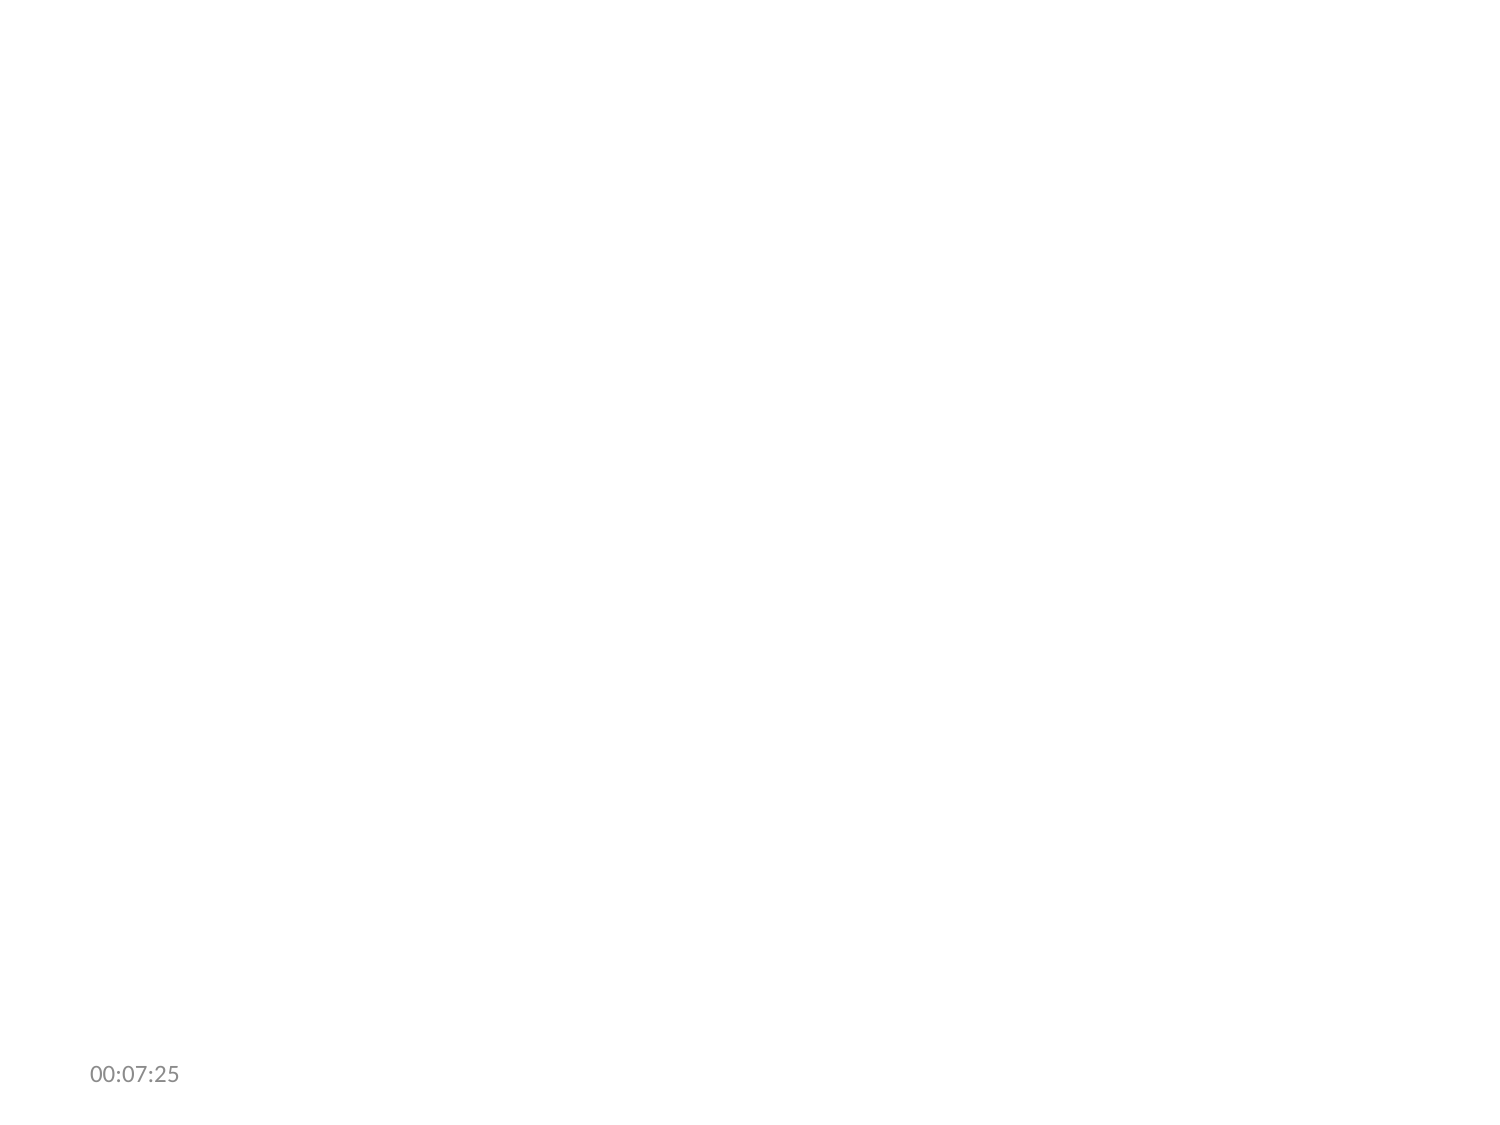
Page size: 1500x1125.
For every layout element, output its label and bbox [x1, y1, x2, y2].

slide_number [75, 1042, 425, 1103]
